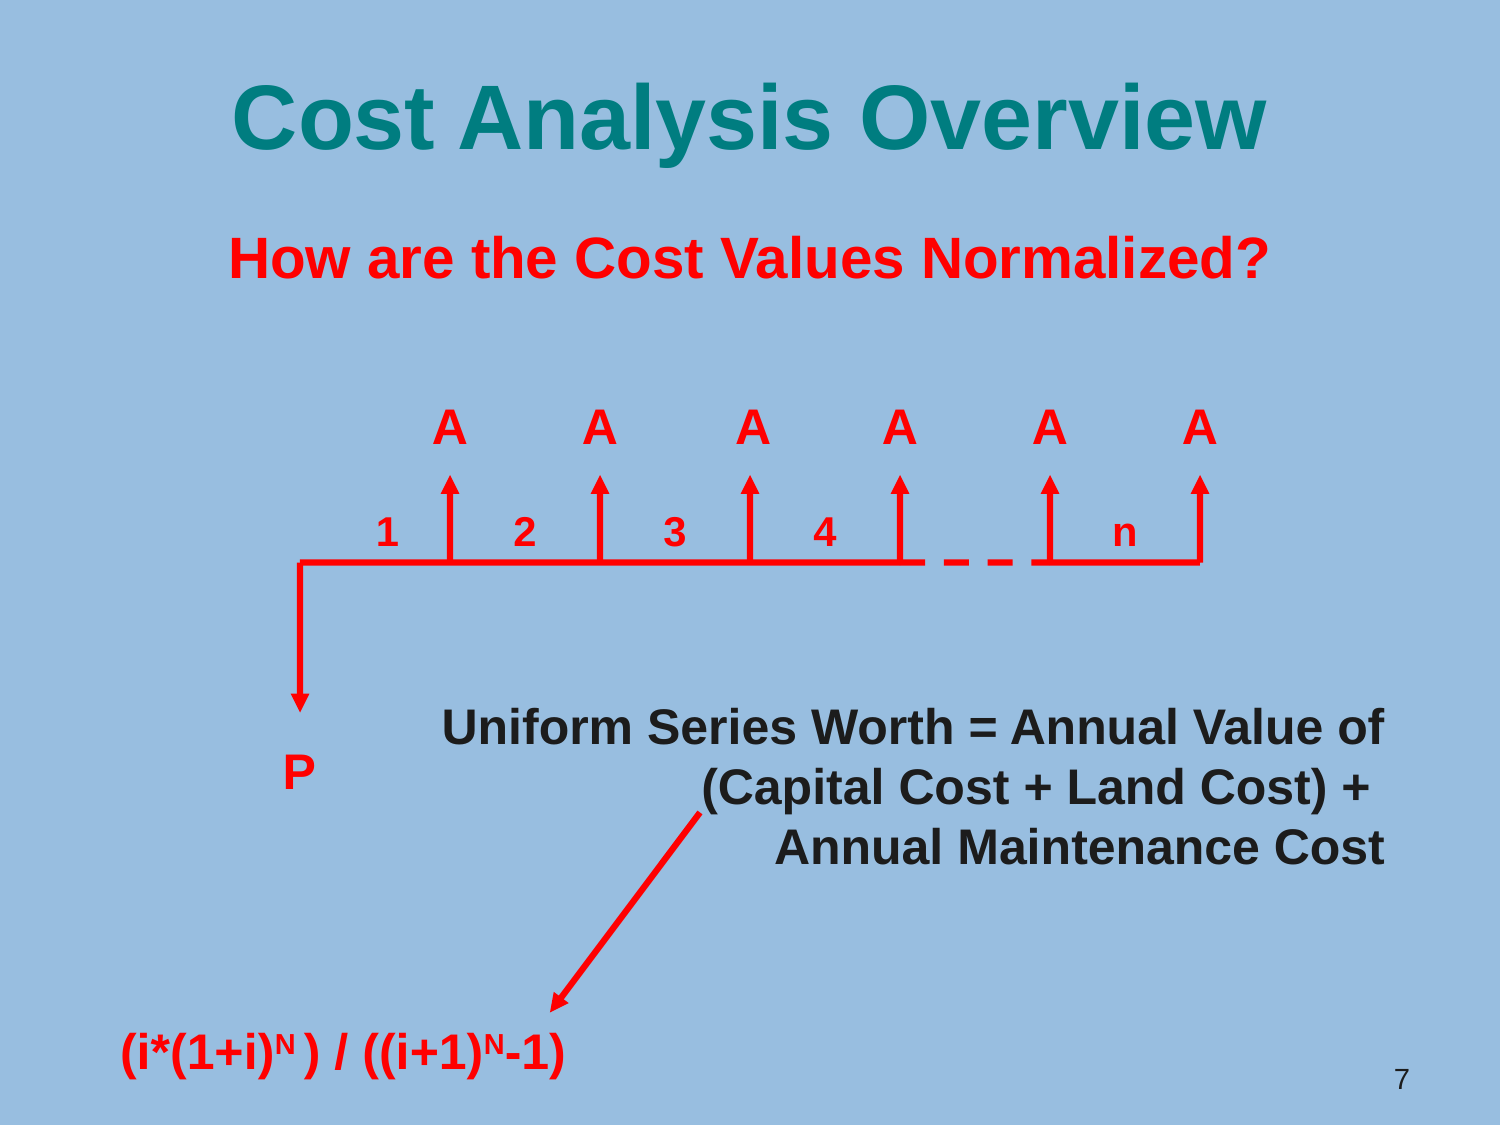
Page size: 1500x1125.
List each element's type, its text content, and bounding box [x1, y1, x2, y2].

text_box n [1087, 497, 1163, 563]
text_box A [1162, 387, 1238, 463]
text_box How are the Cost Values Normalized? [87, 212, 1413, 298]
text_box [743, 474, 757, 563]
text_box A [862, 387, 938, 463]
text_box [443, 474, 457, 563]
text_box P [267, 731, 331, 807]
text_box [549, 812, 701, 1013]
text_box A [1012, 387, 1088, 463]
text_box [893, 474, 907, 563]
text_box [293, 562, 307, 713]
text_box 3 [637, 497, 713, 563]
text_box (i*(1+i)N ) / ((i+1)N-1) [75, 1012, 625, 1088]
text_box A [712, 387, 794, 463]
title Cost Analysis Overview [0, 50, 1500, 175]
text_box Uniform Series Worth = Annual Value of (Capital Cost + Land Cost) + Annual Maintenance Cost [362, 687, 1400, 883]
text_box [593, 474, 607, 563]
slide_number 7 [1074, 1024, 1426, 1103]
text_box 1 [349, 497, 425, 563]
text_box [1043, 474, 1057, 562]
text_box 4 [787, 497, 863, 563]
text_box [1193, 474, 1207, 562]
text_box 2 [487, 497, 563, 563]
text_box A [562, 387, 638, 463]
text_box A [412, 387, 488, 463]
